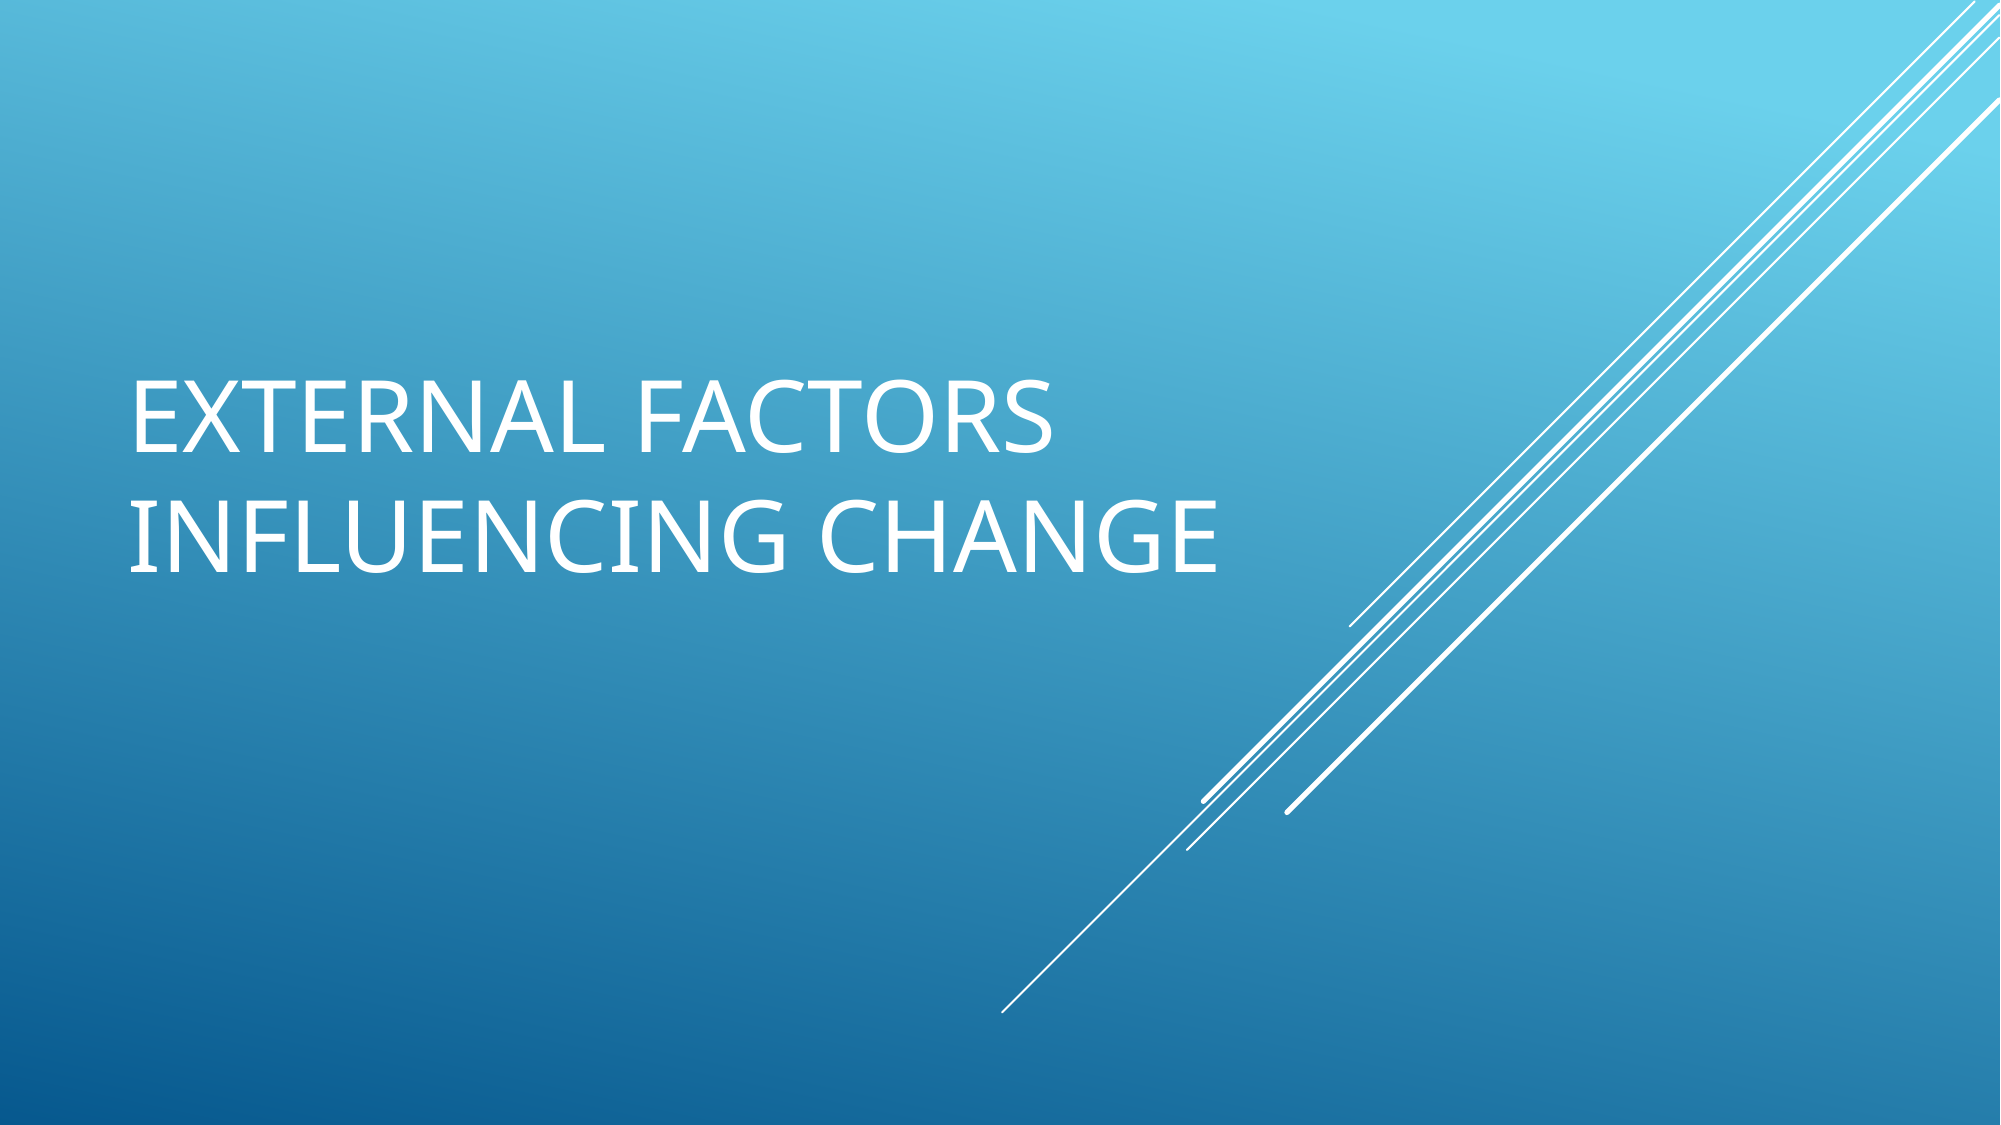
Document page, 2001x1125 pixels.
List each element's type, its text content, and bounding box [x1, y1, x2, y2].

title EXTERNAL FACTORS INFLUENCING CHANGE [112, 112, 1425, 600]
